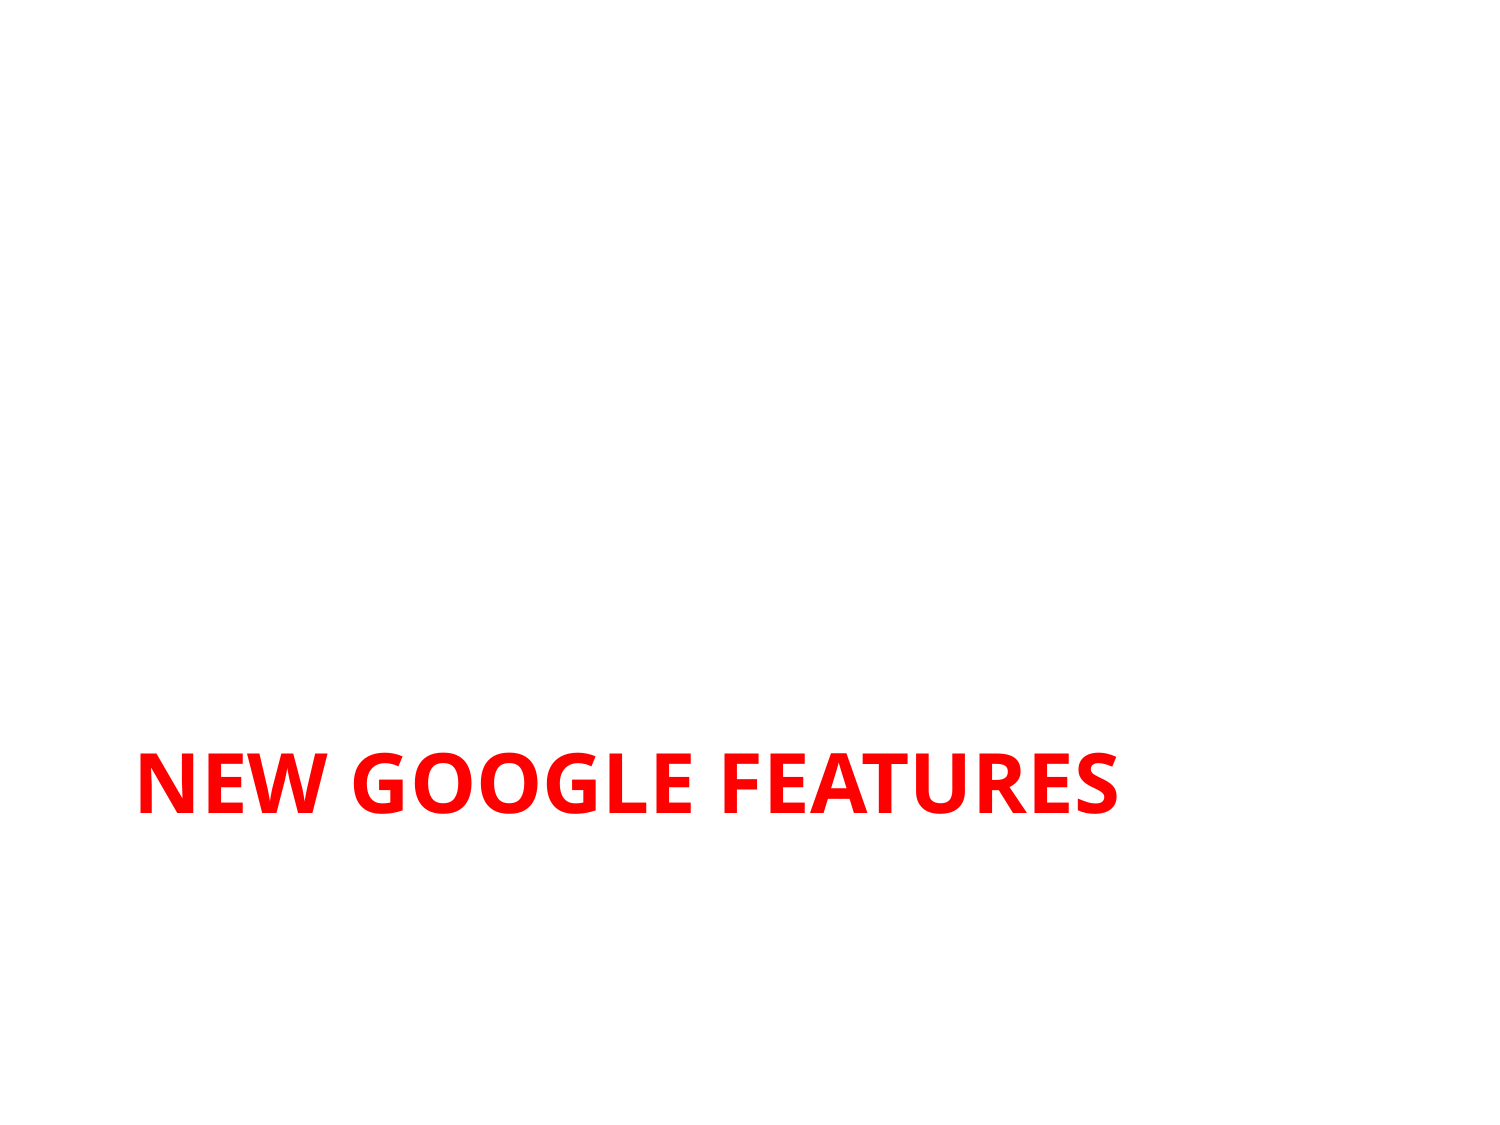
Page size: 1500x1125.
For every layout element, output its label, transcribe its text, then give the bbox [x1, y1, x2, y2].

title New google features [118, 722, 1394, 947]
